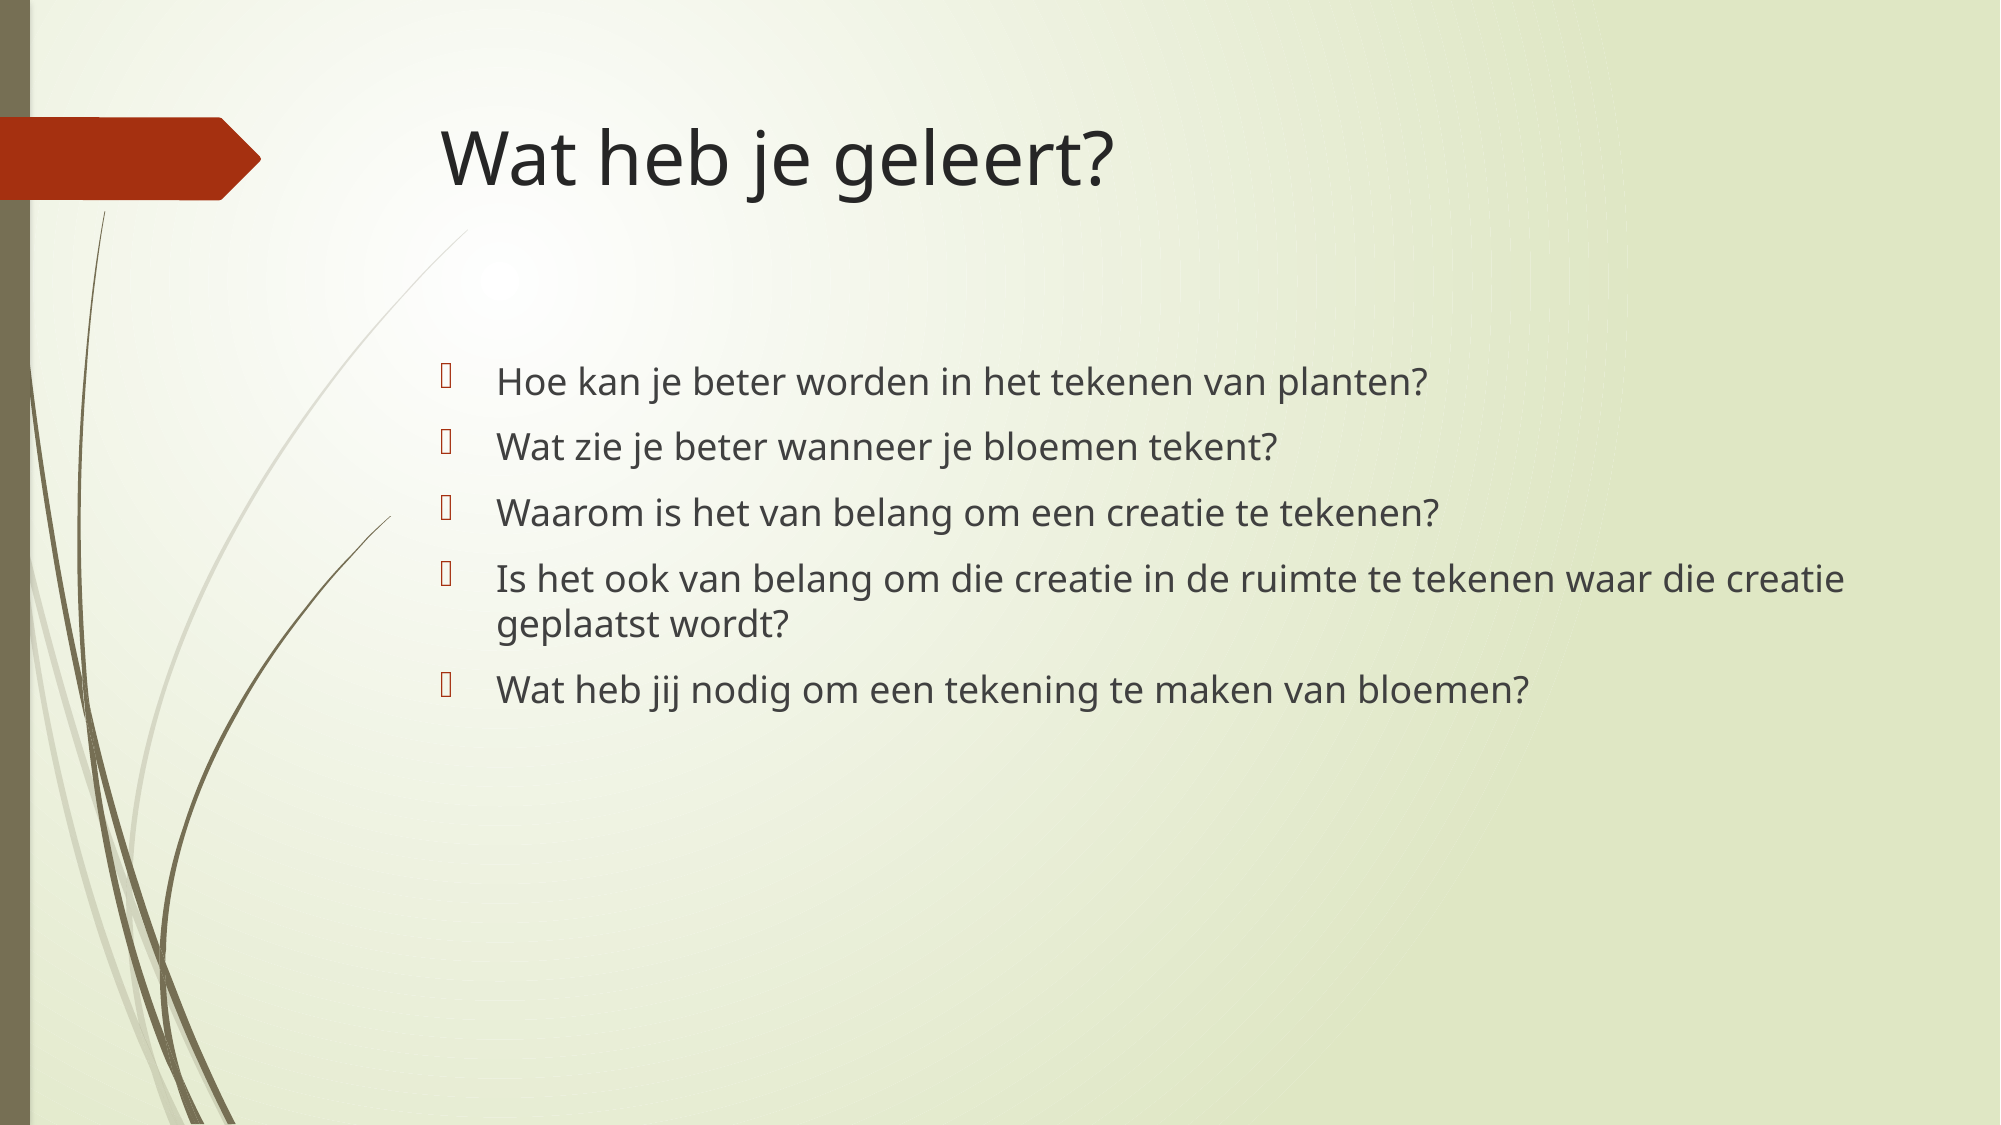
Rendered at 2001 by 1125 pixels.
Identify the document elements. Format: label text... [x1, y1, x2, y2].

title Wat heb je geleert? [425, 102, 1888, 313]
list Hoe kan je beter worden in het tekenen van planten? Wat zie je beter wanneer je bloemen tekent? Waarom is het van belang om een creatie te tekenen? Is het ook van belang om die creatie in de ruimte te tekenen waar die creatie geplaatst wordt? Wat heb jij nodig om een tekening te maken van bloemen? [424, 350, 1888, 970]
